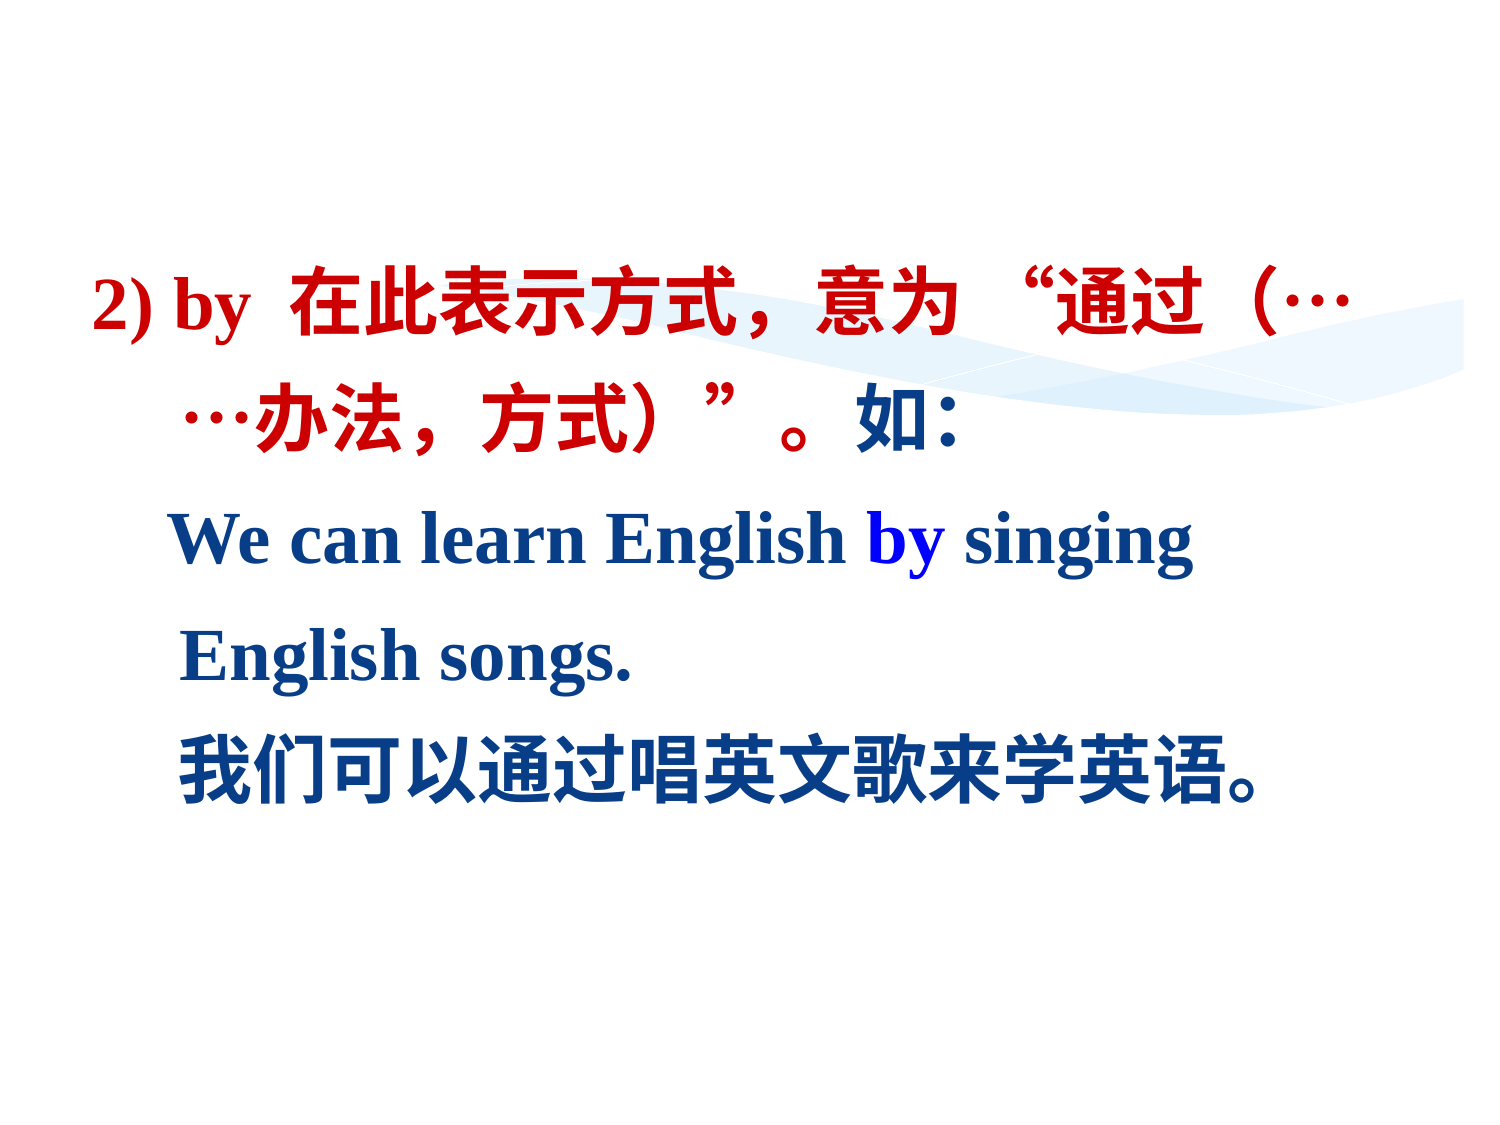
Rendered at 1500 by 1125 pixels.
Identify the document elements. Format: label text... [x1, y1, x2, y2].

list 2) by 在此表示方式，意为 “通过（……办法，方式）”。如： We can learn English by singing English songs. 我们可以通过唱英文歌来学英语。 [76, 220, 1427, 870]
